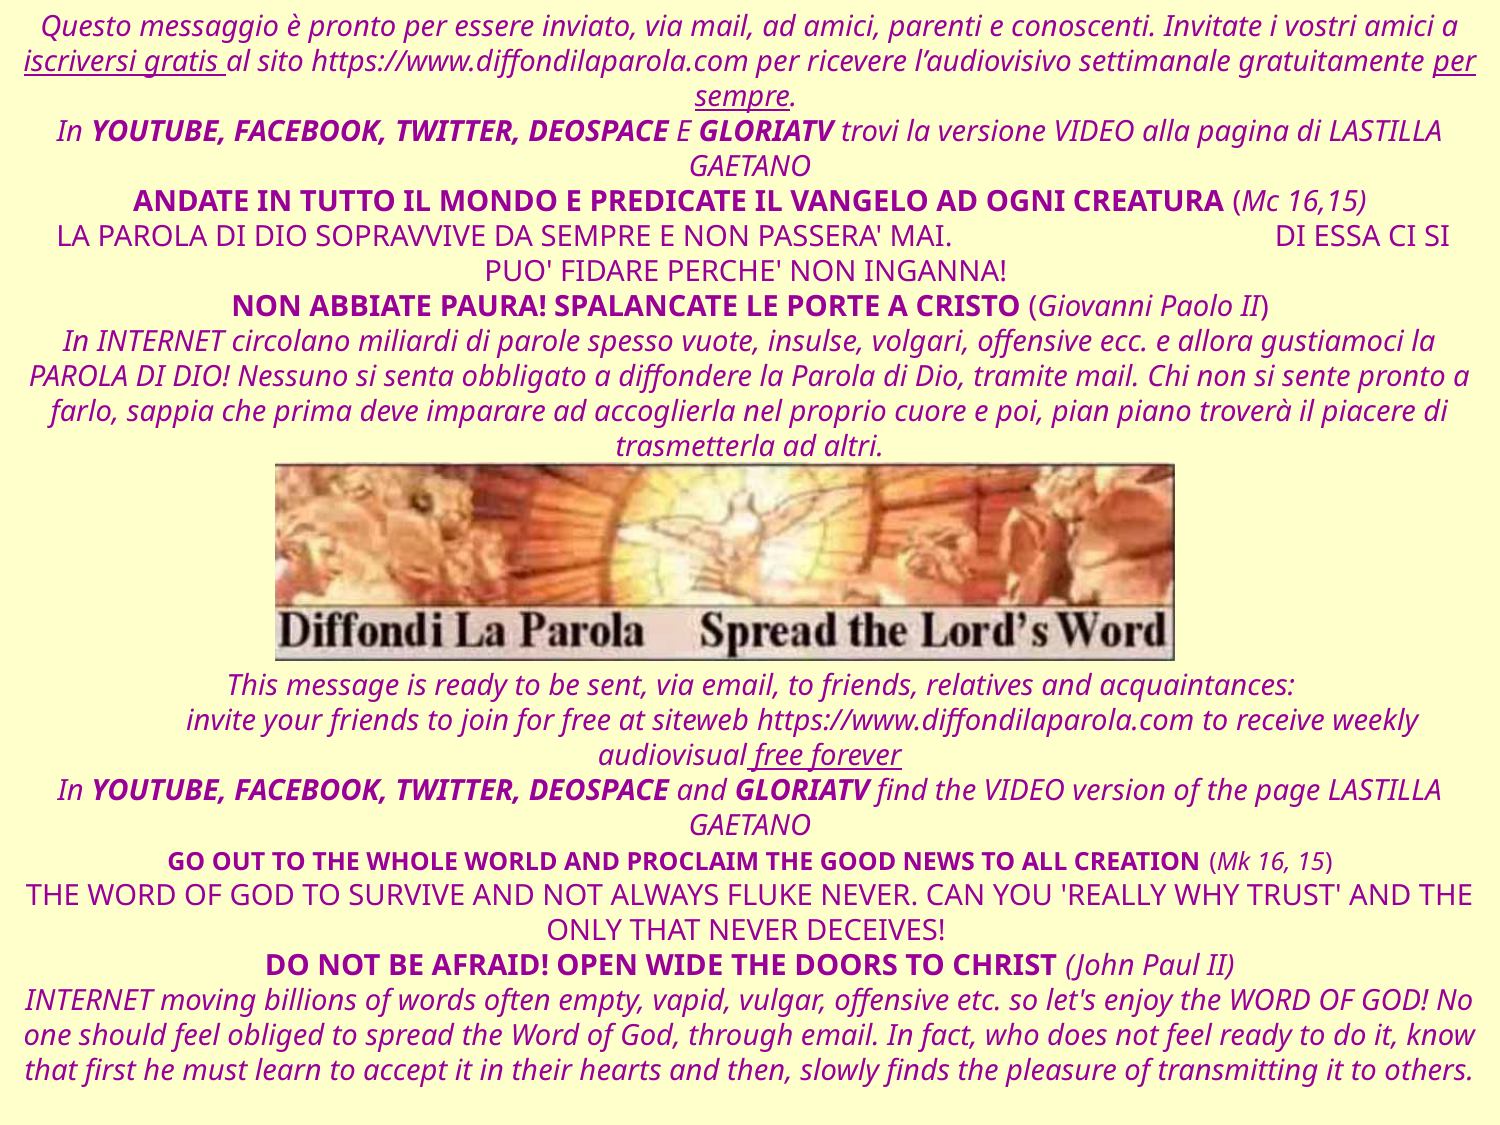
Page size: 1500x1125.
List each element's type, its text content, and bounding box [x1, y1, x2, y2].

picture [274, 462, 1175, 661]
text_box Questo messaggio è pronto per essere inviato, via mail, ad amici, parenti e conoscenti. Invitate i vostri amici a iscriversi gratis al sito https://www.diffondilaparola.com per ricevere l’audiovisivo settimanale gratuitamente per sempre. In YOUTUBE, FACEBOOK, TWITTER, DEOSPACE E GLORIATV trovi la versione VIDEO alla pagina di LASTILLA GAETANO ANDATE IN TUTTO IL MONDO E PREDICATE IL VANGELO AD OGNI CREATURA (Mc 16,15) LA PAROLA DI DIO SOPRAVVIVE DA SEMPRE E NON PASSERA' MAI. DI ESSA CI SI PUO' FIDARE PERCHE' NON INGANNA! NON ABBIATE PAURA! SPALANCATE LE PORTE A CRISTO (Giovanni Paolo II) In INTERNET circolano miliardi di parole spesso vuote, insulse, volgari, offensive ecc. e allora gustiamoci la PAROLA DI DIO! Nessuno si senta obbligato a diffondere la Parola di Dio, tramite mail. Chi non si sente pronto a farlo, sappia che prima deve imparare ad accoglierla nel proprio cuore e poi, pian piano troverà il piacere di trasmetterla ad altri. This message is ready to be sent, via email, to friends, relatives and acquaintances: invite your friends to join for free at siteweb https://www.diffondilaparola.com to receive weekly audiovisual free forever In YOUTUBE, FACEBOOK, TWITTER, DEOSPACE and GLORIATV find the VIDEO version of the page LASTILLA GAETANO GO OUT TO THE WHOLE WORLD AND PROCLAIM THE GOOD NEWS TO ALL CREATION (Mk 16, 15) THE WORD OF GOD TO SURVIVE AND NOT ALWAYS FLUKE NEVER. CAN YOU 'REALLY WHY TRUST' AND THE ONLY THAT NEVER DECEIVES! DO NOT BE AFRAID! OPEN WIDE THE DOORS TO CHRIST (John Paul II) INTERNET moving billions of words often empty, vapid, vulgar, offensive etc. so let's enjoy the WORD OF GOD! No one should feel obliged to spread the Word of God, through email. In fact, who does not feel ready to do it, know that first he must learn to accept it in their hearts and then, slowly finds the pleasure of transmitting it to others. [0, 0, 1500, 1094]
